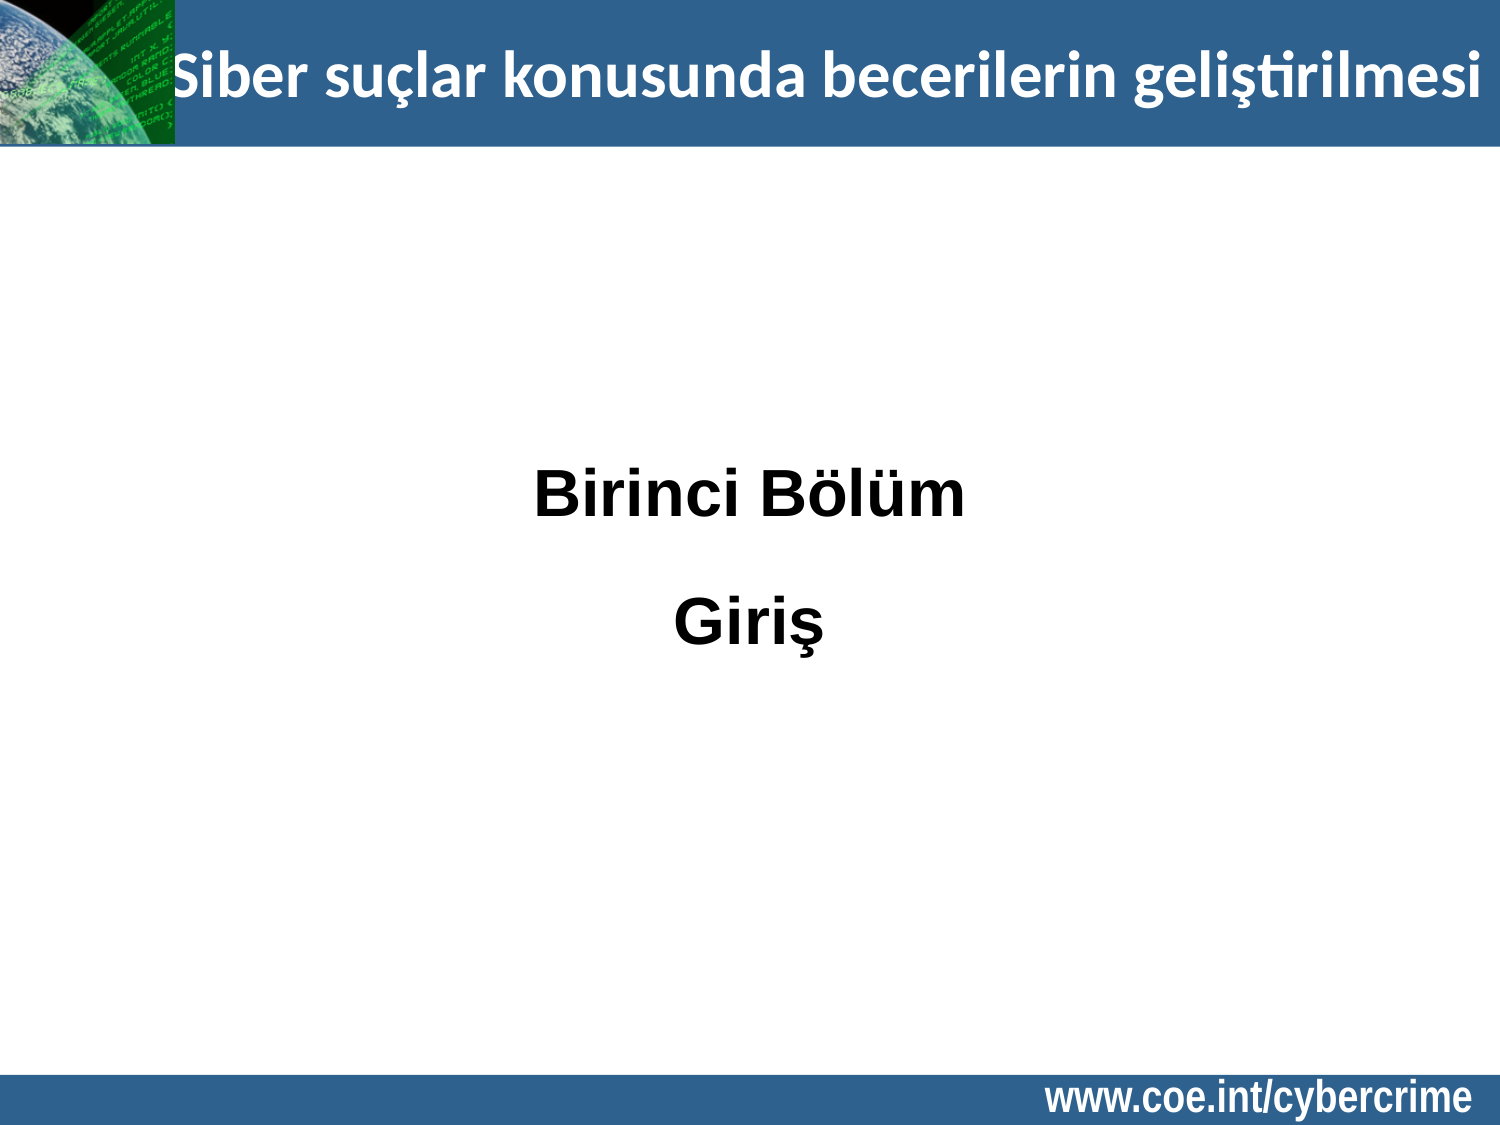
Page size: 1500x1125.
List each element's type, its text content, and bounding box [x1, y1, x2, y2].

text_box Birinci Bölüm Giriş [50, 457, 1450, 665]
picture [0, 0, 175, 144]
text_box Siber suçlar konusunda becerilerin geliştirilmesi [177, 0, 1500, 149]
text_box www.coe.int/cybercrime [1030, 1059, 1500, 1125]
text_box [0, 1073, 1030, 1125]
